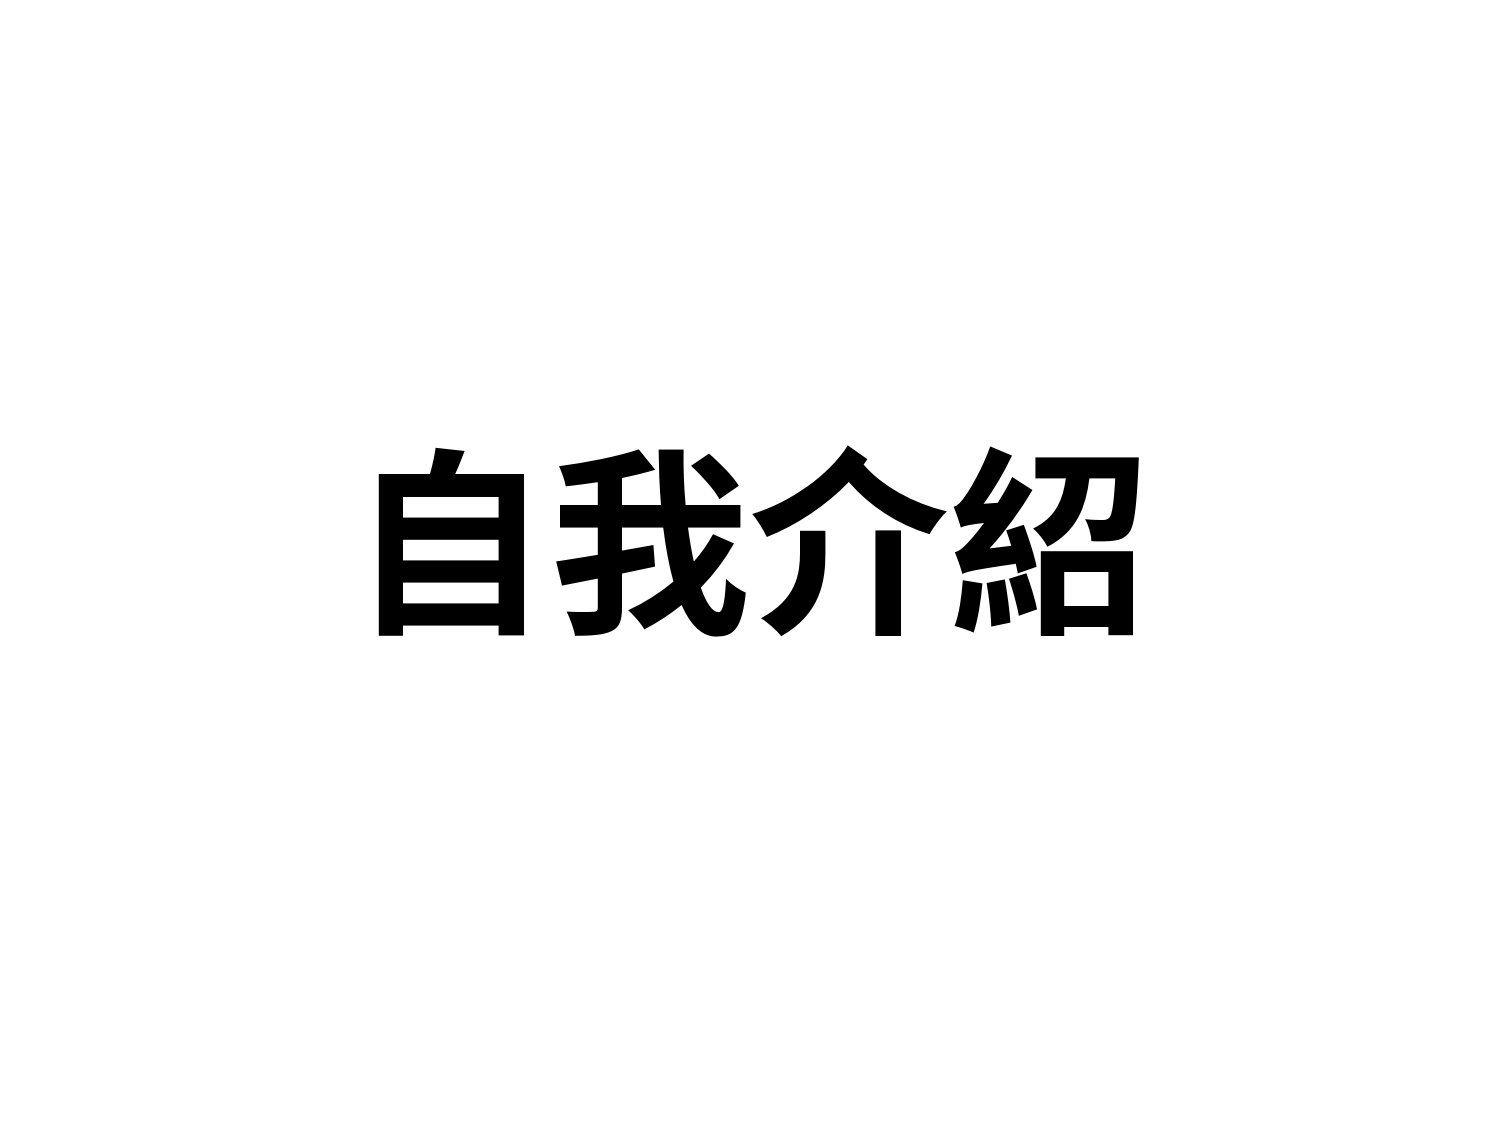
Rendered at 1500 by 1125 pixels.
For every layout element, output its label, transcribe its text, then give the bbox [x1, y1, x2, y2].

title 自我介紹 [306, 455, 1194, 670]
